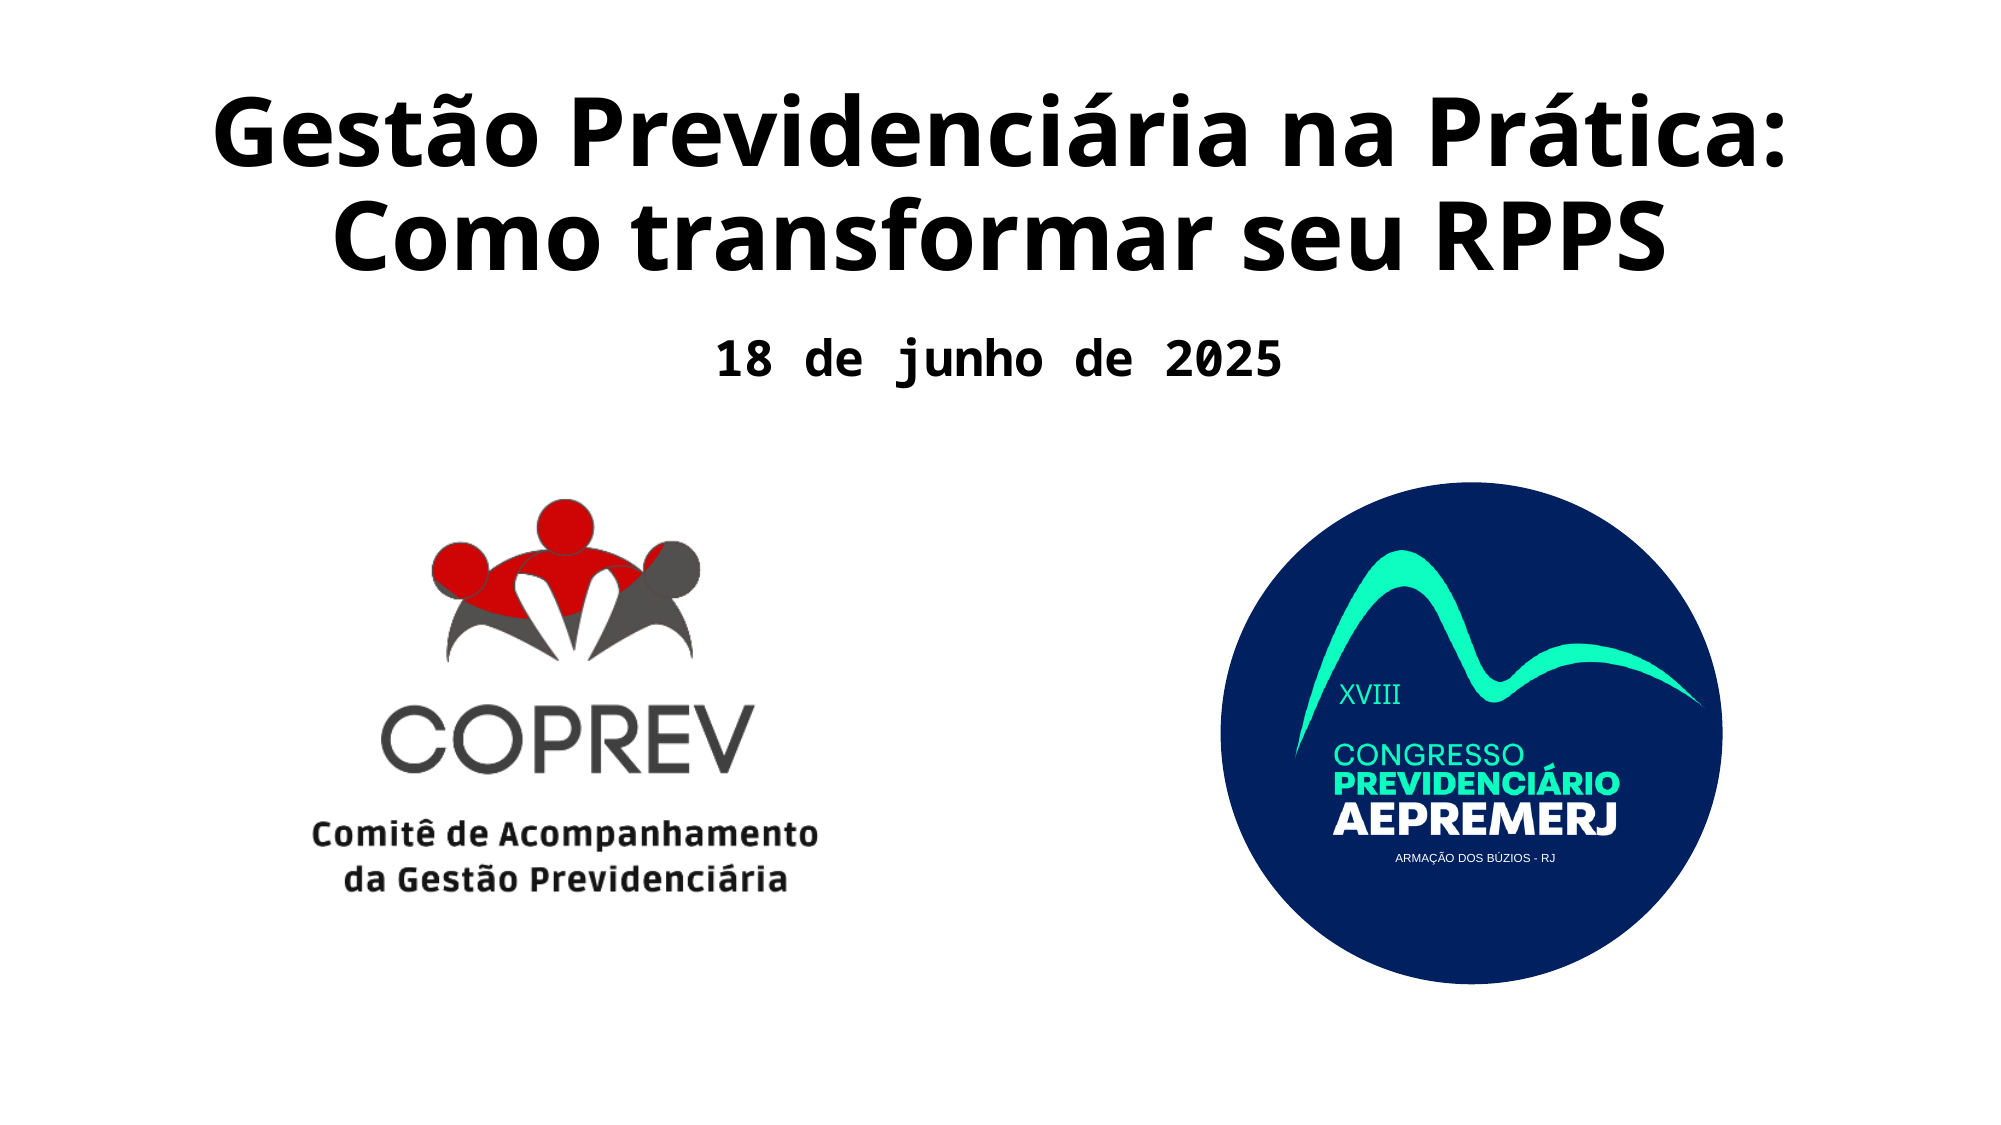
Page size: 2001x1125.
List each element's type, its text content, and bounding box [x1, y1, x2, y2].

picture [277, 482, 855, 931]
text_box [1220, 482, 1723, 985]
subtitle 18 de junho de 2025 [104, 315, 1895, 406]
title Gestão Previdenciária na Prática: Como transformar seu RPPS [104, 75, 1895, 300]
